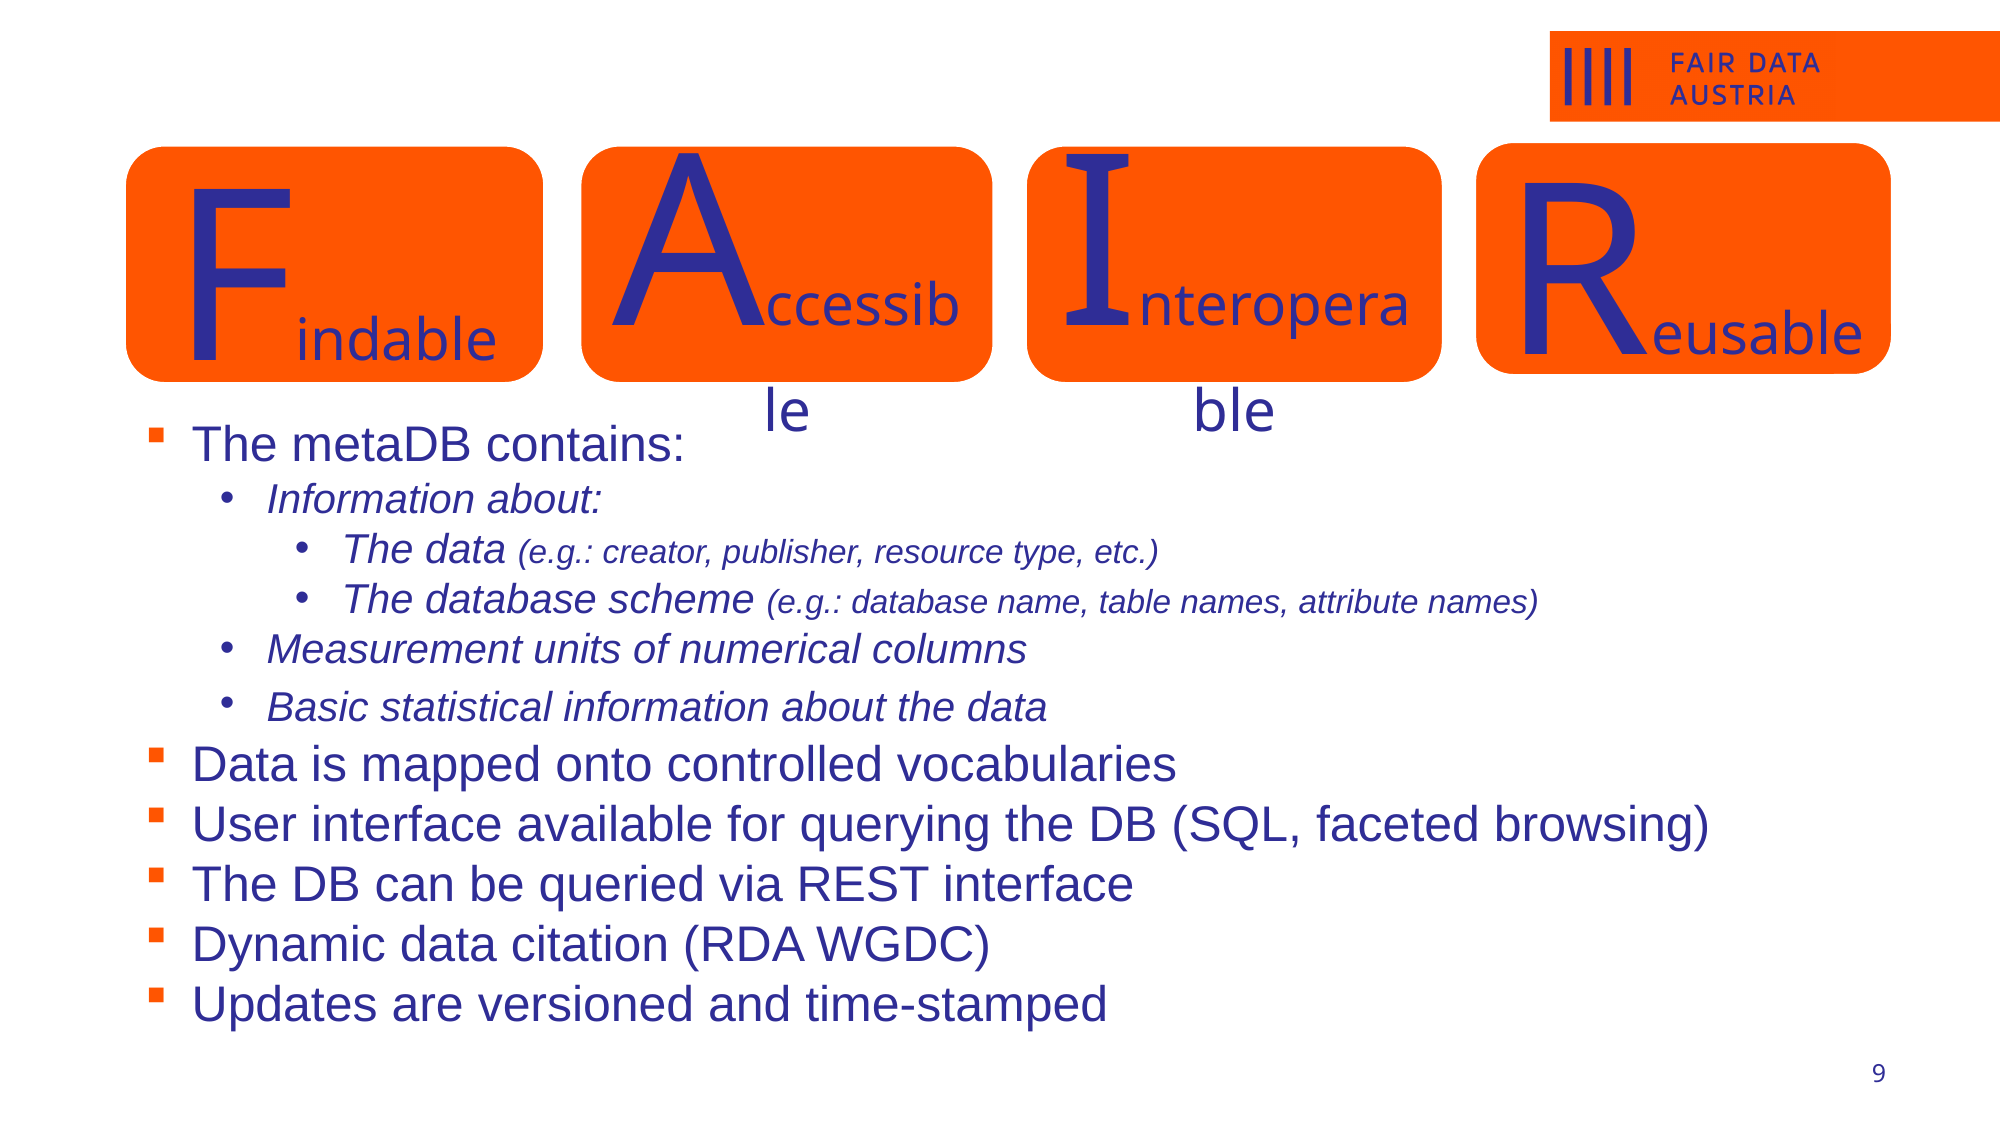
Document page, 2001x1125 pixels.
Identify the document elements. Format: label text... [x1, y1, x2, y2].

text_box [124, 141, 2000, 882]
text_box The metaDB contains: Information about: The data (e.g.: creator, publisher, resource type, etc.) The database scheme (e.g.: database name, table names, attribute names) Measurement units of numerical columns Basic statistical information about the data Data is mapped onto controlled vocabularies User interface available for querying the DB (SQL, faceted browsing) The DB can be queried via REST interface Dynamic data citation (RDA WGDC) Updates are versioned and time-stamped [129, 882, 1858, 1042]
picture [1550, 31, 1836, 120]
